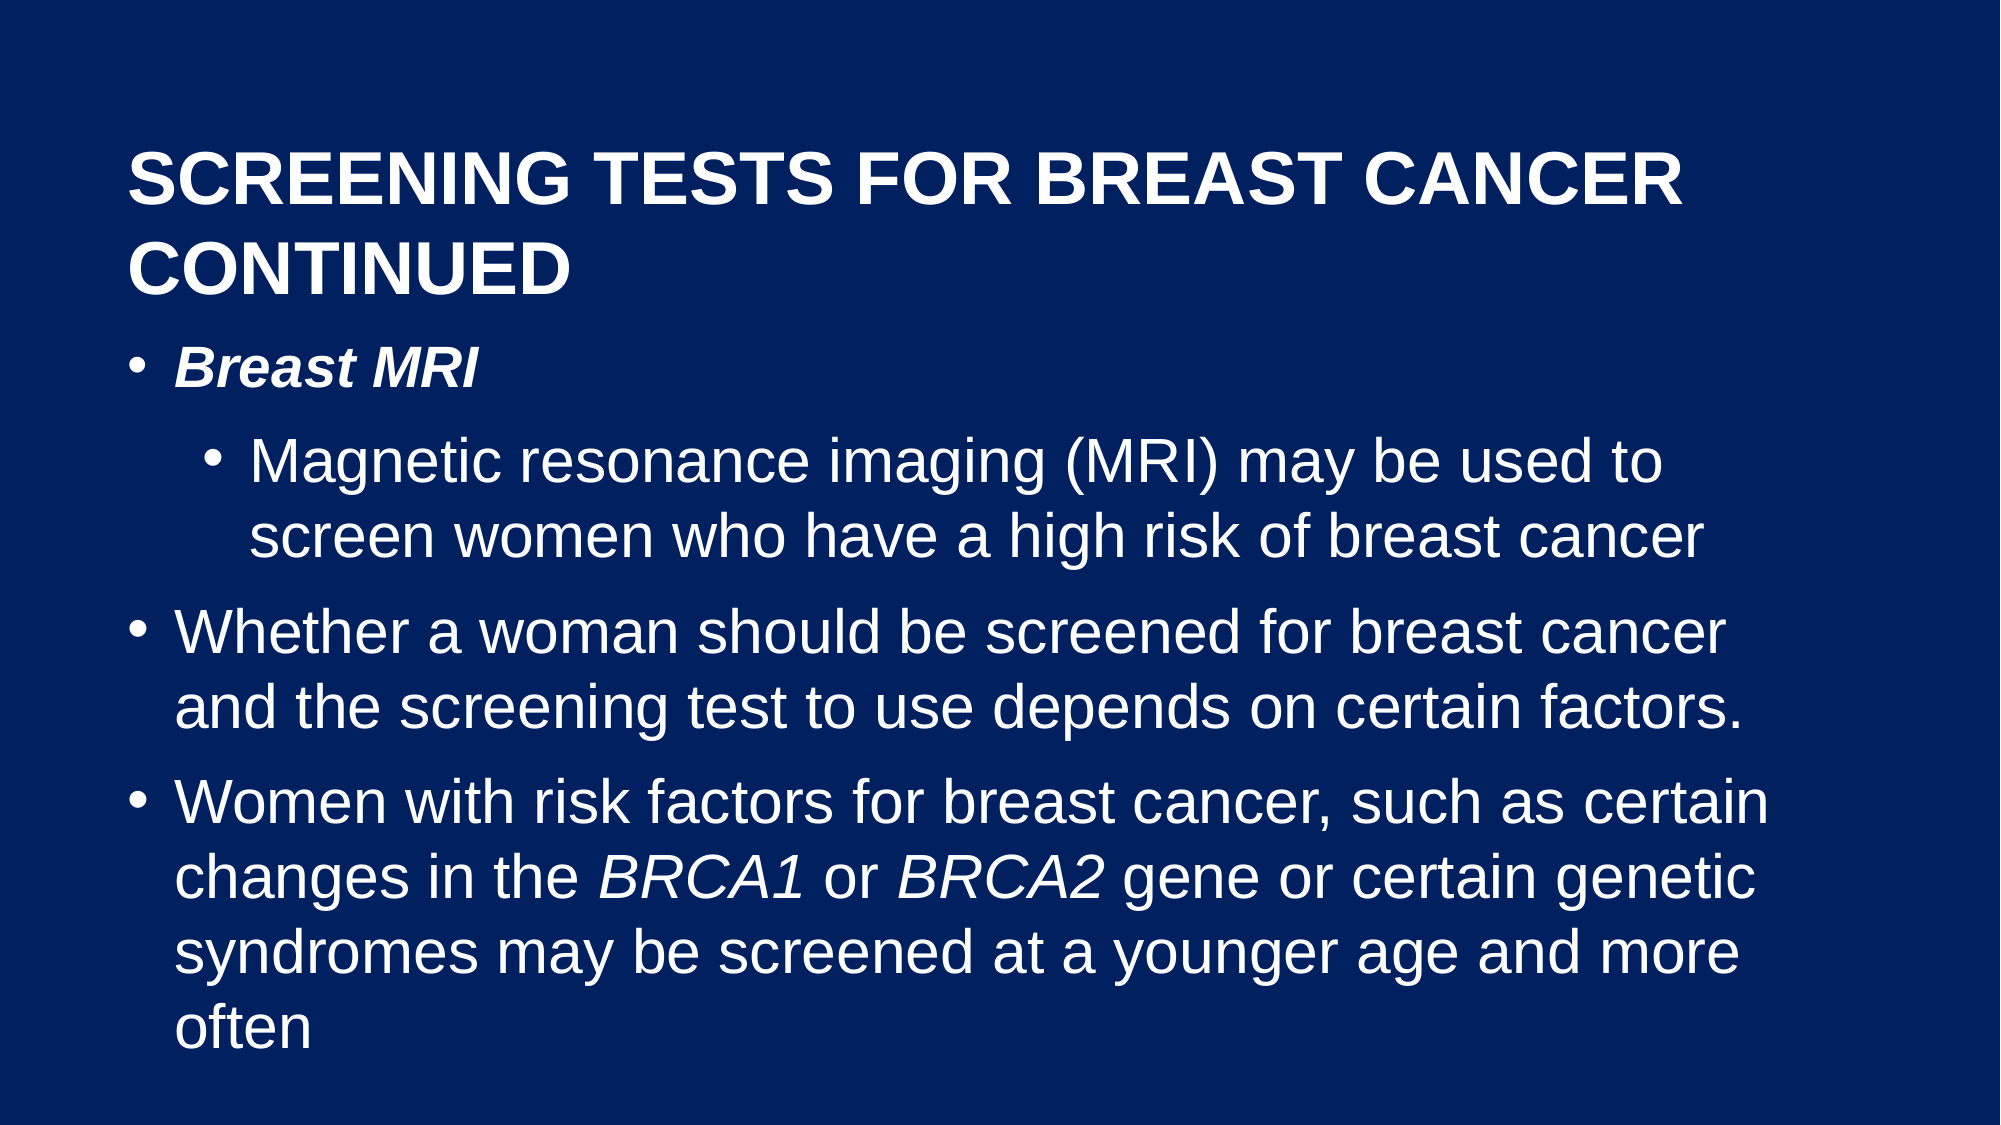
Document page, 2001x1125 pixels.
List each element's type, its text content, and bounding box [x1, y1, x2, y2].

title Screening Tests for Breast Cancer continued [112, 99, 1775, 290]
list Breast MRI Magnetic resonance imaging (MRI) may be used to screen women who have a high risk of breast cancer Whether a woman should be screened for breast cancer and the screening test to use depends on certain factors. Women with risk factors for breast cancer, such as certain changes in the BRCA1 or BRCA2 gene or certain genetic syndromes may be screened at a younger age and more often [112, 290, 1799, 1100]
